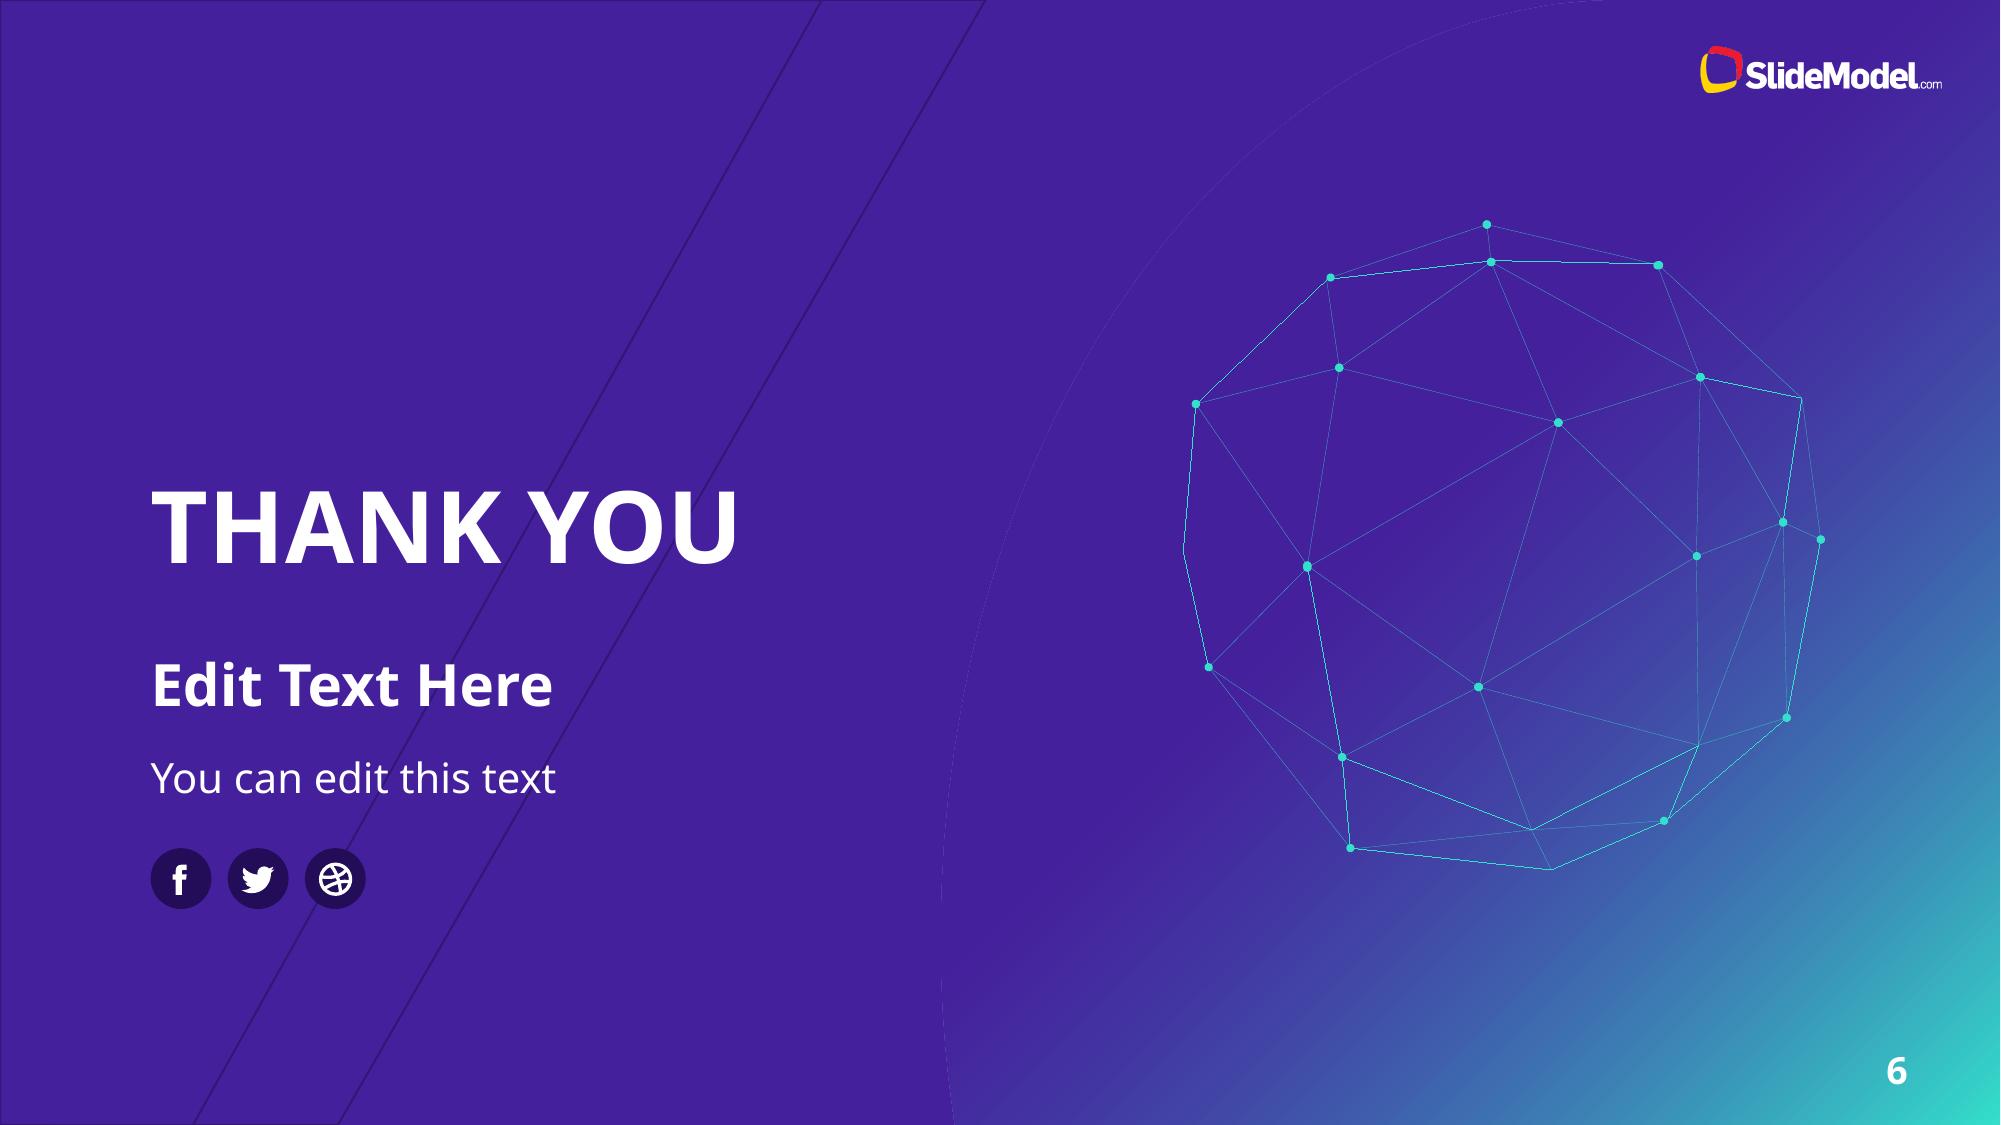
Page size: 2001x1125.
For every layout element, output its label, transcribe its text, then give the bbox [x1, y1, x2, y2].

text_box [241, 866, 275, 894]
text_box You can edit this text [150, 751, 1067, 802]
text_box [1183, 224, 1821, 870]
text_box Edit Text Here [150, 648, 1067, 719]
text_box [226, 847, 290, 911]
picture [1700, 46, 1942, 93]
text_box [318, 862, 353, 896]
text_box [172, 864, 187, 895]
title THANK YOU [135, 465, 944, 597]
text_box [303, 847, 367, 911]
text_box [149, 847, 213, 911]
